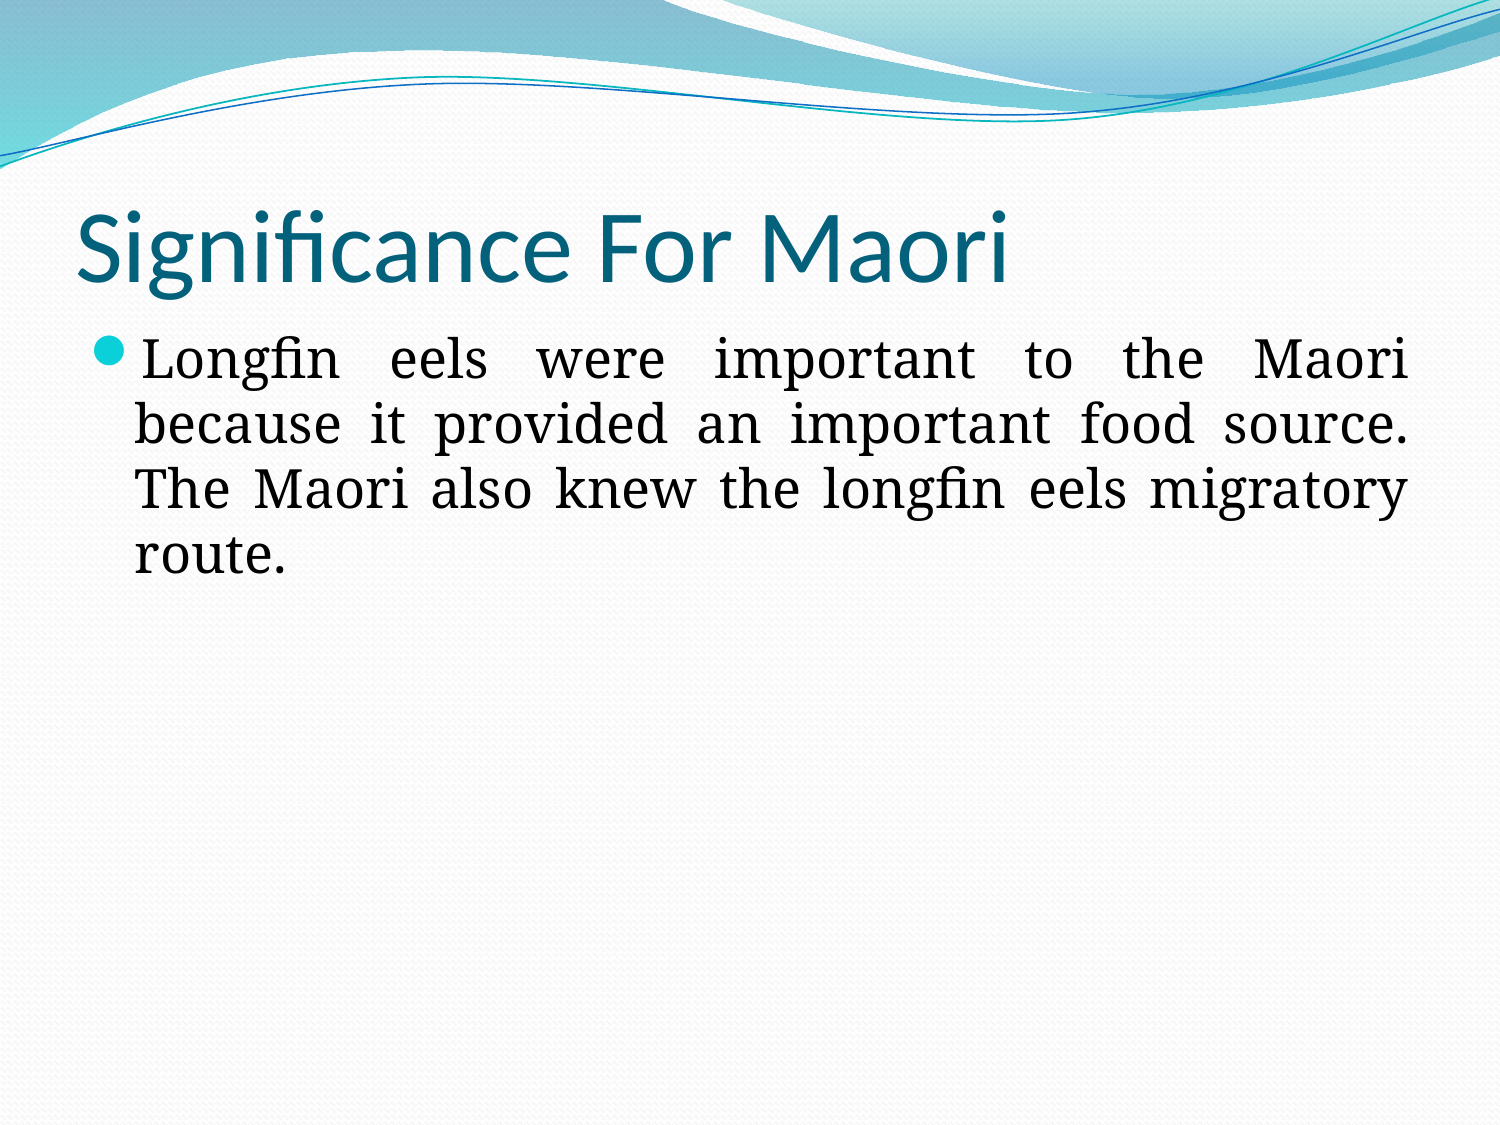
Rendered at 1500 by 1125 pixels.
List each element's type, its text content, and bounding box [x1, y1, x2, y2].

title Significance For Maori [75, 115, 1425, 303]
list Longfin eels were important to the Maori because it provided an important food source. The Maori also knew the longfin eels migratory route. [75, 317, 1425, 1038]
